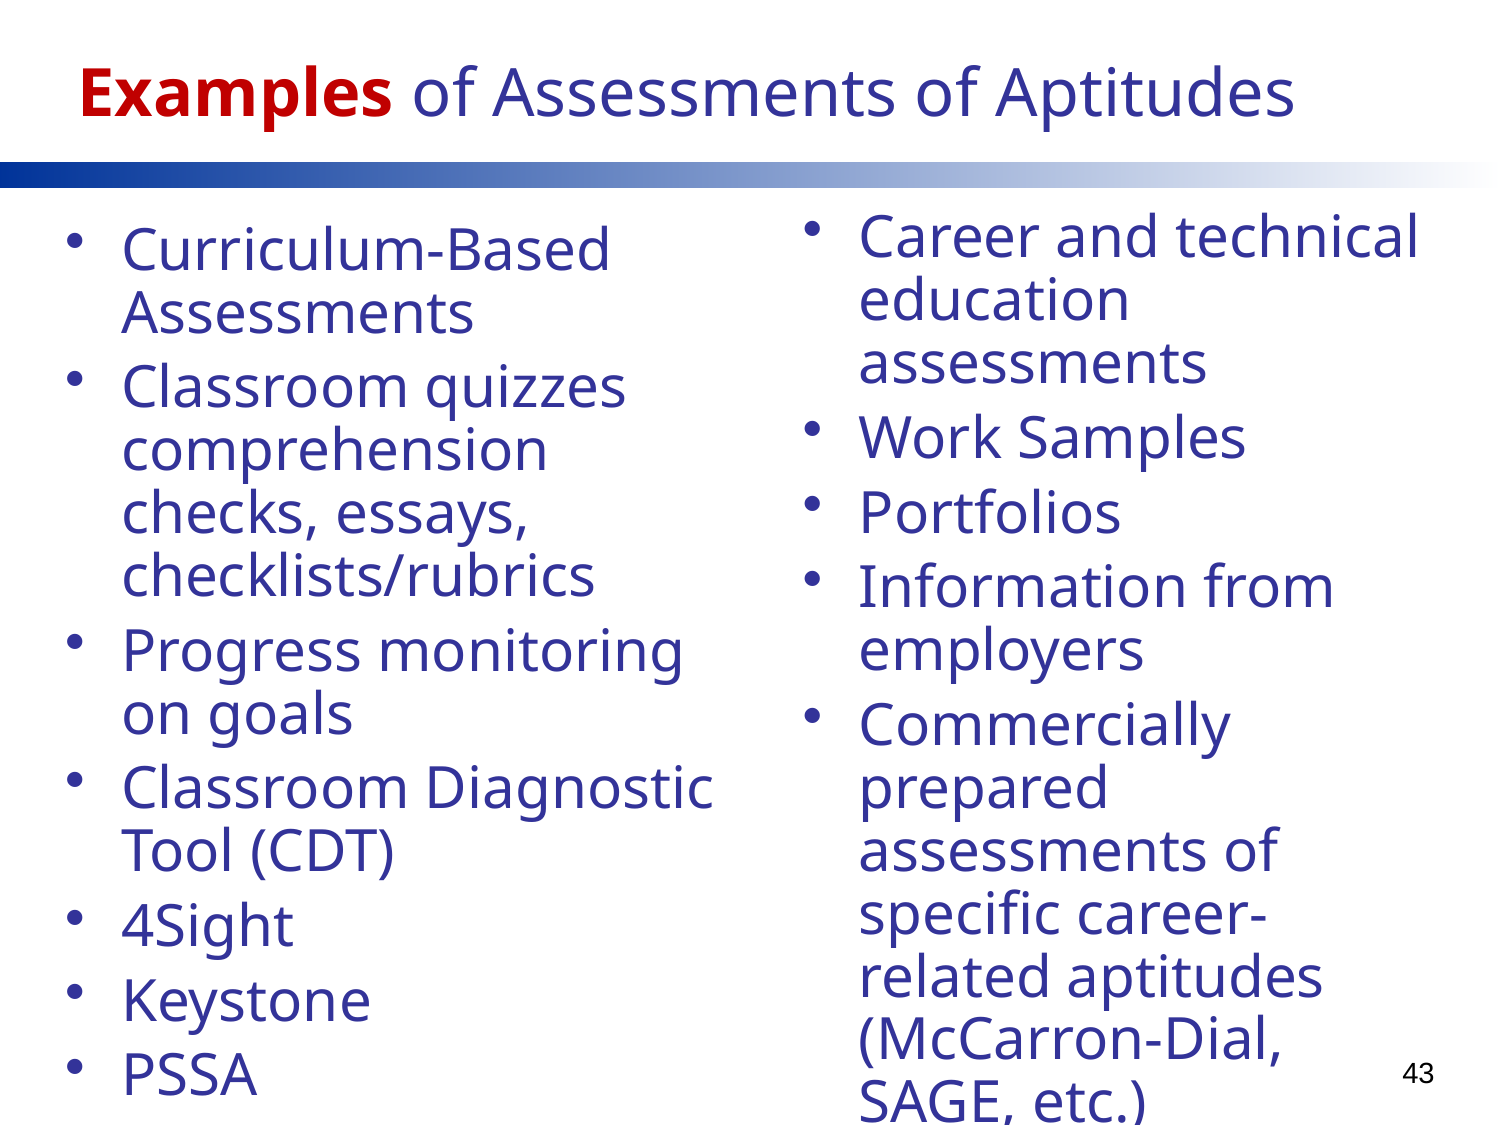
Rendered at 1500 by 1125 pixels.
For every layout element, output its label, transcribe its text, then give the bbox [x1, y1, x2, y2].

text_box 43 [1387, 1046, 1500, 1125]
list Curriculum-Based Assessments Classroom quizzes comprehension checks, essays, checklists/rubrics Progress monitoring on goals Classroom Diagnostic Tool (CDT) 4Sight Keystone PSSA [50, 212, 750, 1086]
list Career and technical education assessments Work Samples Portfolios Information from employers Commercially prepared assessments of specific career-related aptitudes (McCarron-Dial, SAGE, etc.) Observations (Home/School/Community) [787, 200, 1450, 1050]
title Examples of Assessments of Aptitudes [62, 45, 1425, 138]
